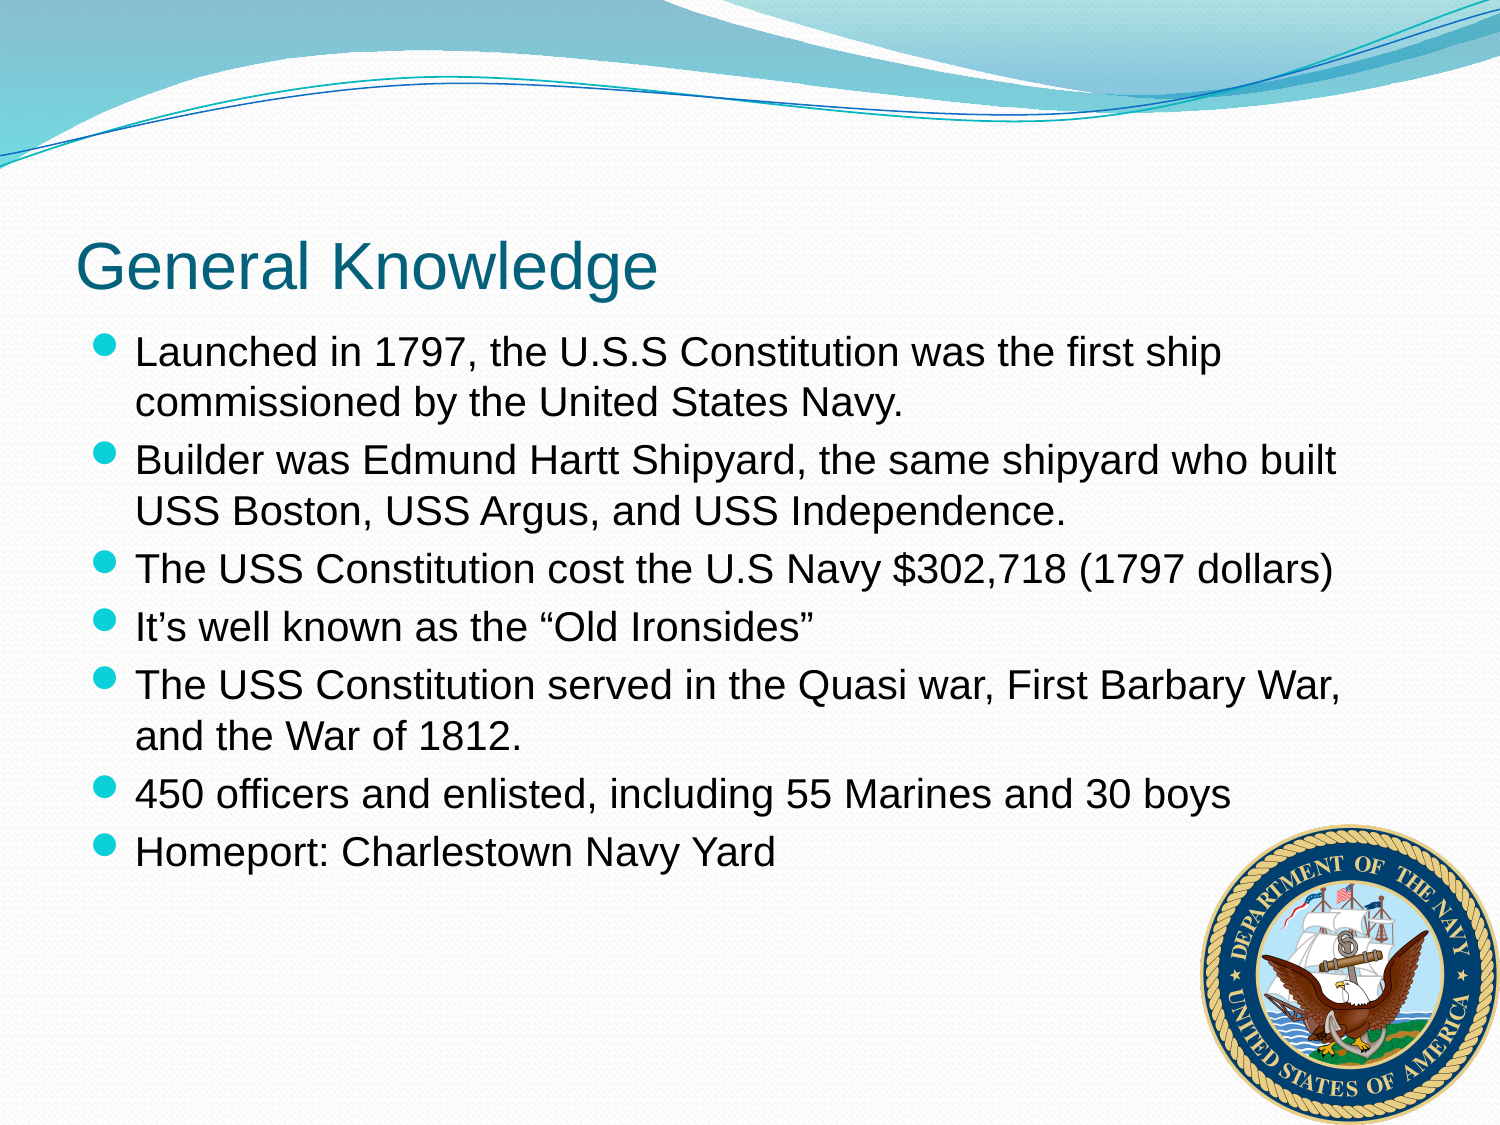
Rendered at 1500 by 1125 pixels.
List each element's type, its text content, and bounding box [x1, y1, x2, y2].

picture [1199, 824, 1500, 1125]
list Launched in 1797, the U.S.S Constitution was the first ship commissioned by the United States Navy. Builder was Edmund Hartt Shipyard, the same shipyard who built USS Boston, USS Argus, and USS Independence. The USS Constitution cost the U.S Navy $302,718 (1797 dollars) It’s well known as the “Old Ironsides” The USS Constitution served in the Quasi war, First Barbary War, and the War of 1812. 450 officers and enlisted, including 55 Marines and 30 boys Homeport: Charlestown Navy Yard [75, 317, 1425, 1038]
title General Knowledge [75, 115, 1425, 303]
